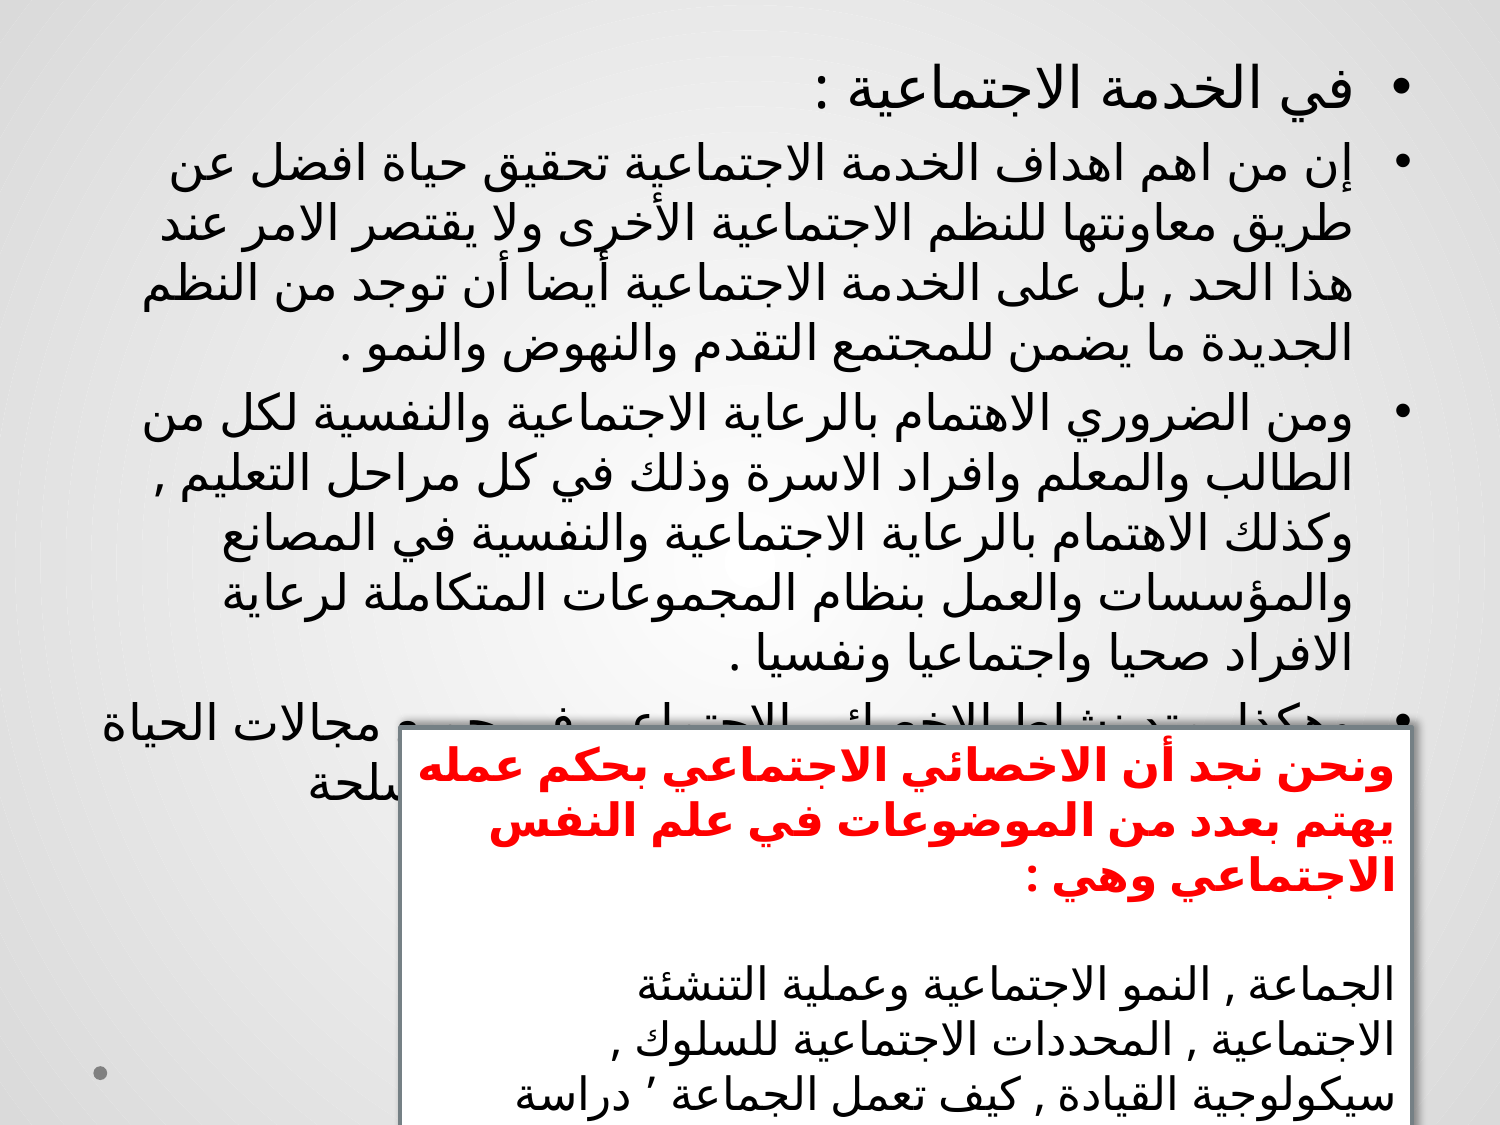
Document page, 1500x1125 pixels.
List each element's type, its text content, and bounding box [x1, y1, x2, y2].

text_box ونحن نجد أن الاخصائي الاجتماعي بحكم عمله يهتم بعدد من الموضوعات في علم النفس الاجتماعي وهي : الجماعة , النمو الاجتماعية وعملية التنشئة الاجتماعية , المحددات الاجتماعية للسلوك , سيكولوجية القيادة , كيف تعمل الجماعة ’ دراسة الحالة , التشخيص الاجتماعي .....إلخ [398, 725, 1414, 1125]
list في الخدمة الاجتماعية : إن من اهم اهداف الخدمة الاجتماعية تحقيق حياة افضل عن طريق معاونتها للنظم الاجتماعية الأخرى ولا يقتصر الامر عند هذا الحد , بل على الخدمة الاجتماعية أيضا أن توجد من النظم الجديدة ما يضمن للمجتمع التقدم والنهوض والنمو . ومن الضروري الاهتمام بالرعاية الاجتماعية والنفسية لكل من الطالب والمعلم وافراد الاسرة وذلك في كل مراحل التعليم , وكذلك الاهتمام بالرعاية الاجتماعية والنفسية في المصانع والمؤسسات والعمل بنظام المجموعات المتكاملة لرعاية الافراد صحيا واجتماعيا ونفسيا . وهكذا يمتد نشاط الاخصائي الاجتماعي في جميع مجالات الحياة , في التربية والتعليم وفي الصناعة والقوات المسلحة والصحة ...إلخ [76, 42, 1427, 728]
